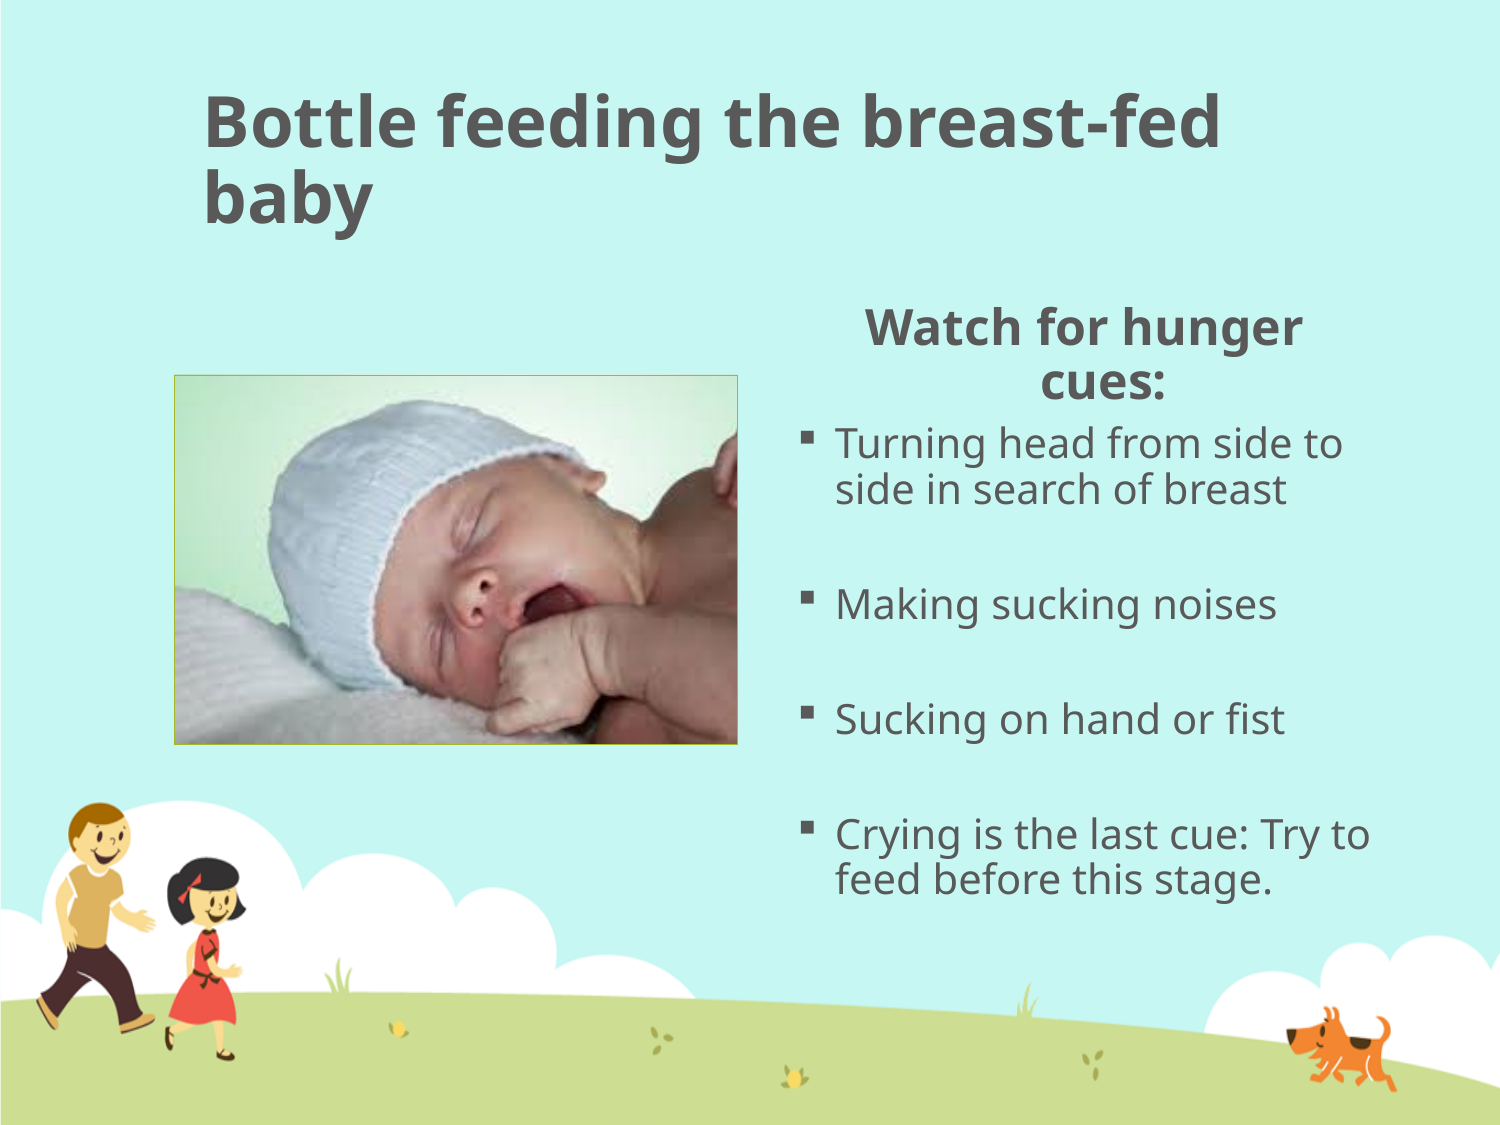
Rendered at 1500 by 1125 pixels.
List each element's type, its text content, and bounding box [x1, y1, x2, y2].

list Watch for hunger cues: Turning head from side to side in search of breast Making sucking noises Sucking on hand or fist Crying is the last cue: Try to feed before this stage. [774, 212, 1388, 938]
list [174, 374, 738, 745]
picture [0, 0, 1500, 1125]
title Bottle feeding the breast-fed baby [187, 50, 1425, 247]
